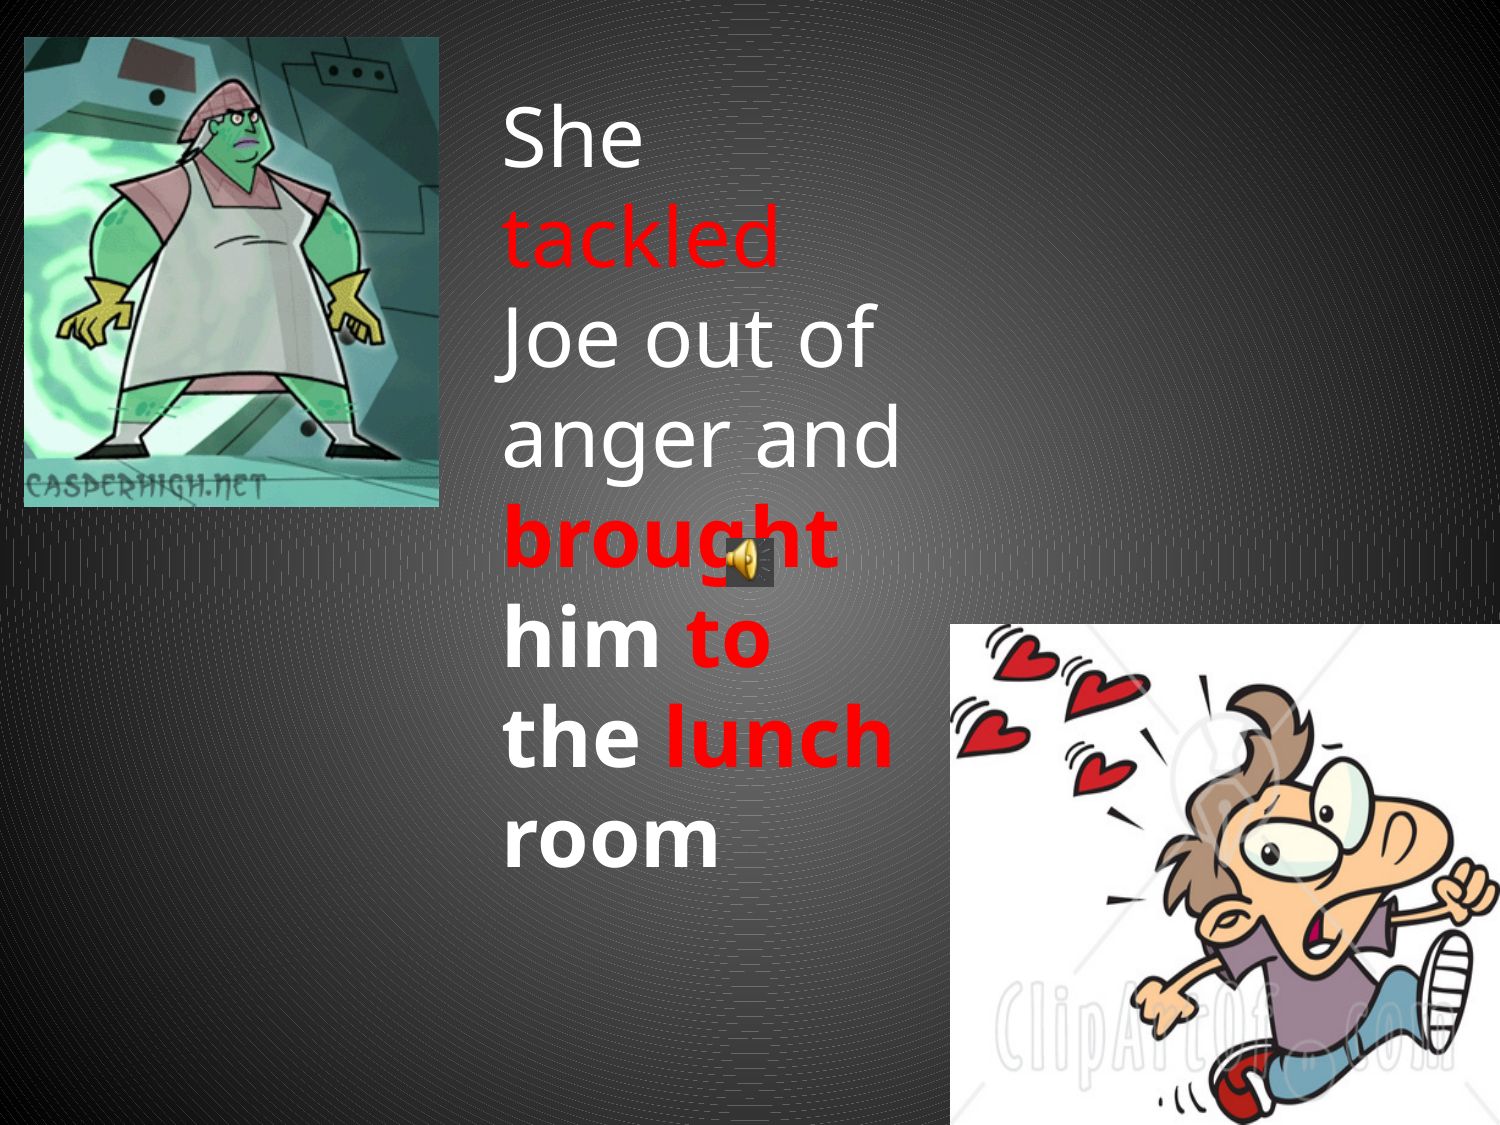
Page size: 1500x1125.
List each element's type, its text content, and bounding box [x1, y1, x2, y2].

picture [949, 624, 1500, 1125]
text_box She tackled Joe out of anger and brought him to the lunch room [486, 76, 925, 892]
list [24, 37, 440, 507]
picture [724, 537, 776, 588]
